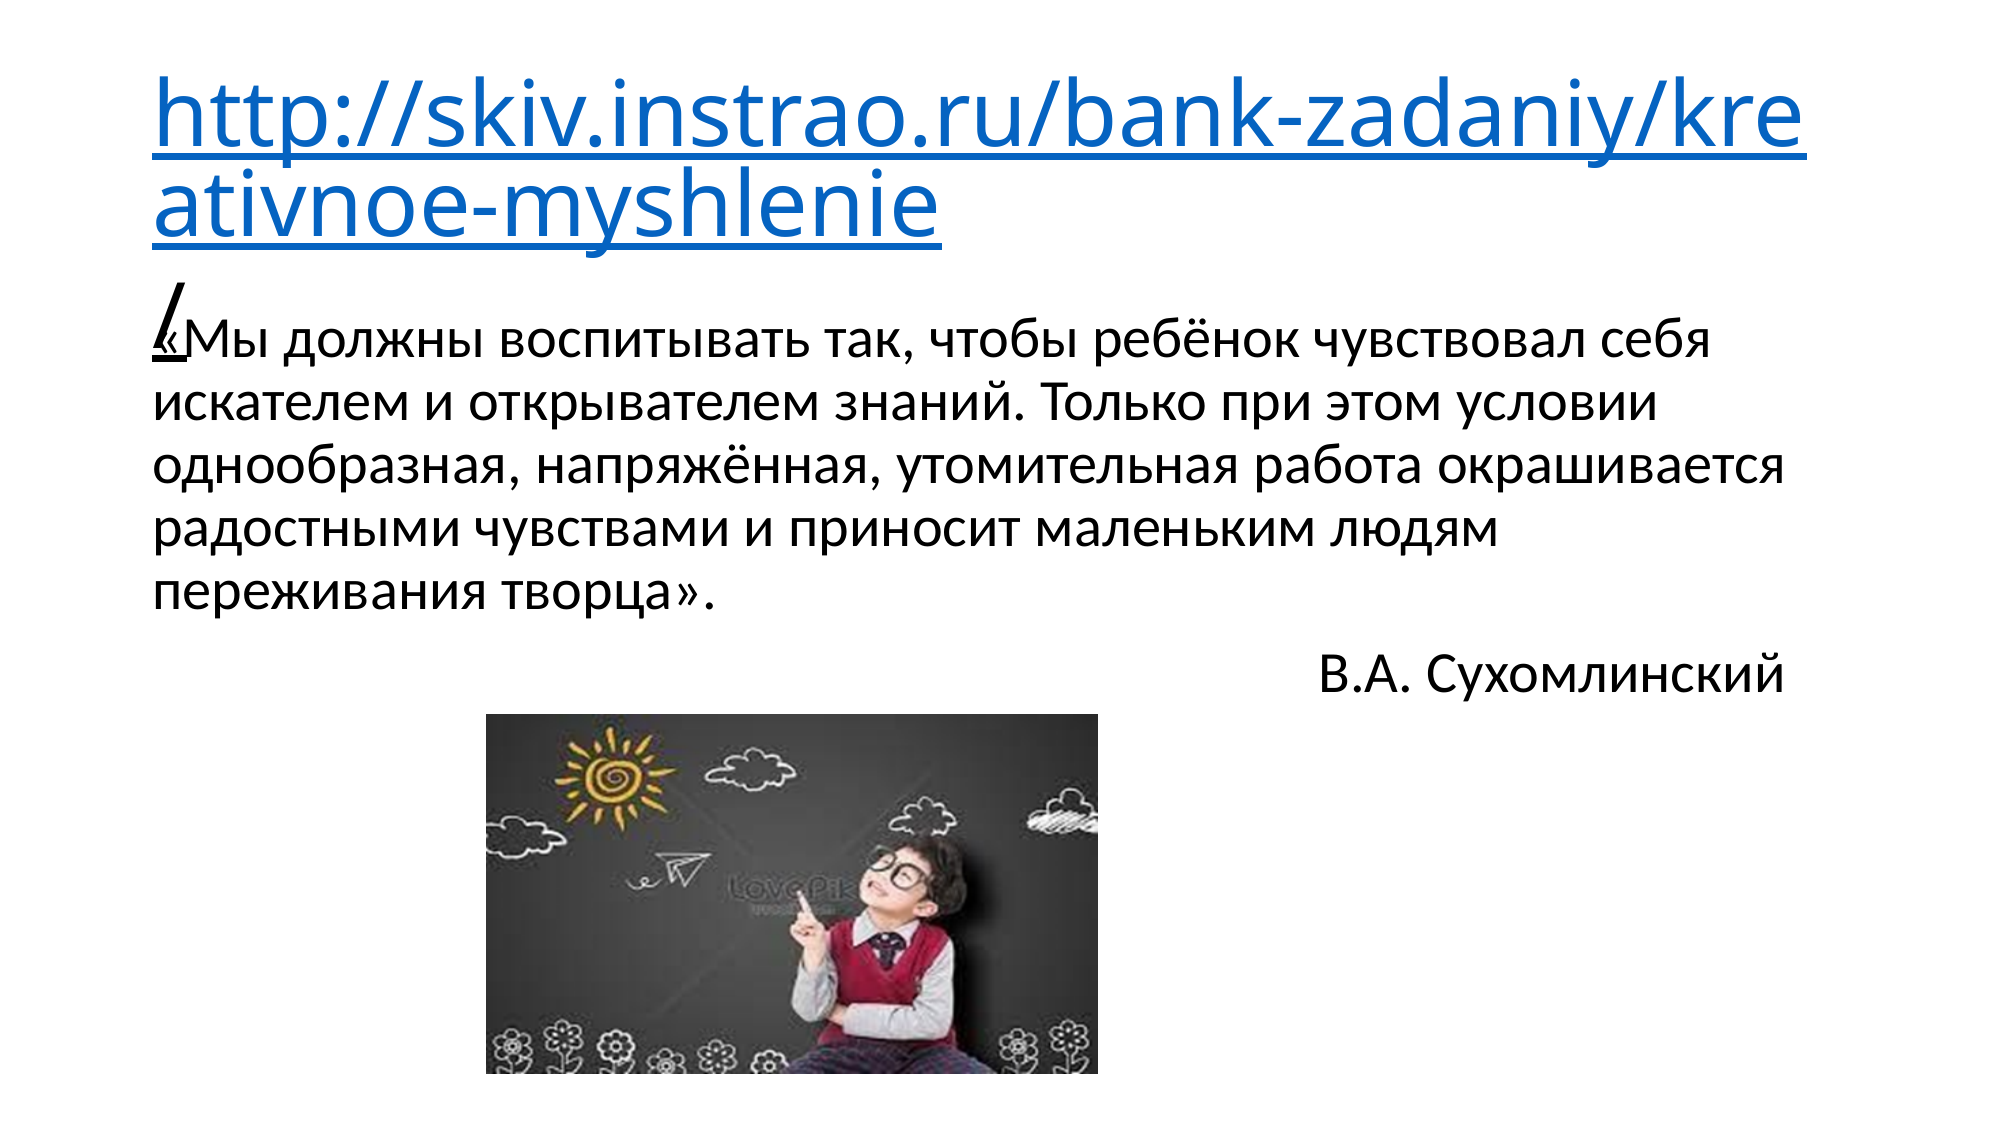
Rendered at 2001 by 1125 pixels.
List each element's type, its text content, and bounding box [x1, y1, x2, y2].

picture [486, 714, 1098, 1074]
list «Мы должны воспитывать так, чтобы ребёнок чувствовал себя искателем и открывателем знаний. Только при этом условии однообразная, напряжённая, утомительная работа окрашивается радостными чувствами и приносит маленьким людям переживания творца». В.А. Сухомлинский [137, 299, 1863, 1014]
title http://skiv.instrao.ru/bank-zadaniy/kreativnoe-myshlenie/ [137, 59, 1863, 278]
